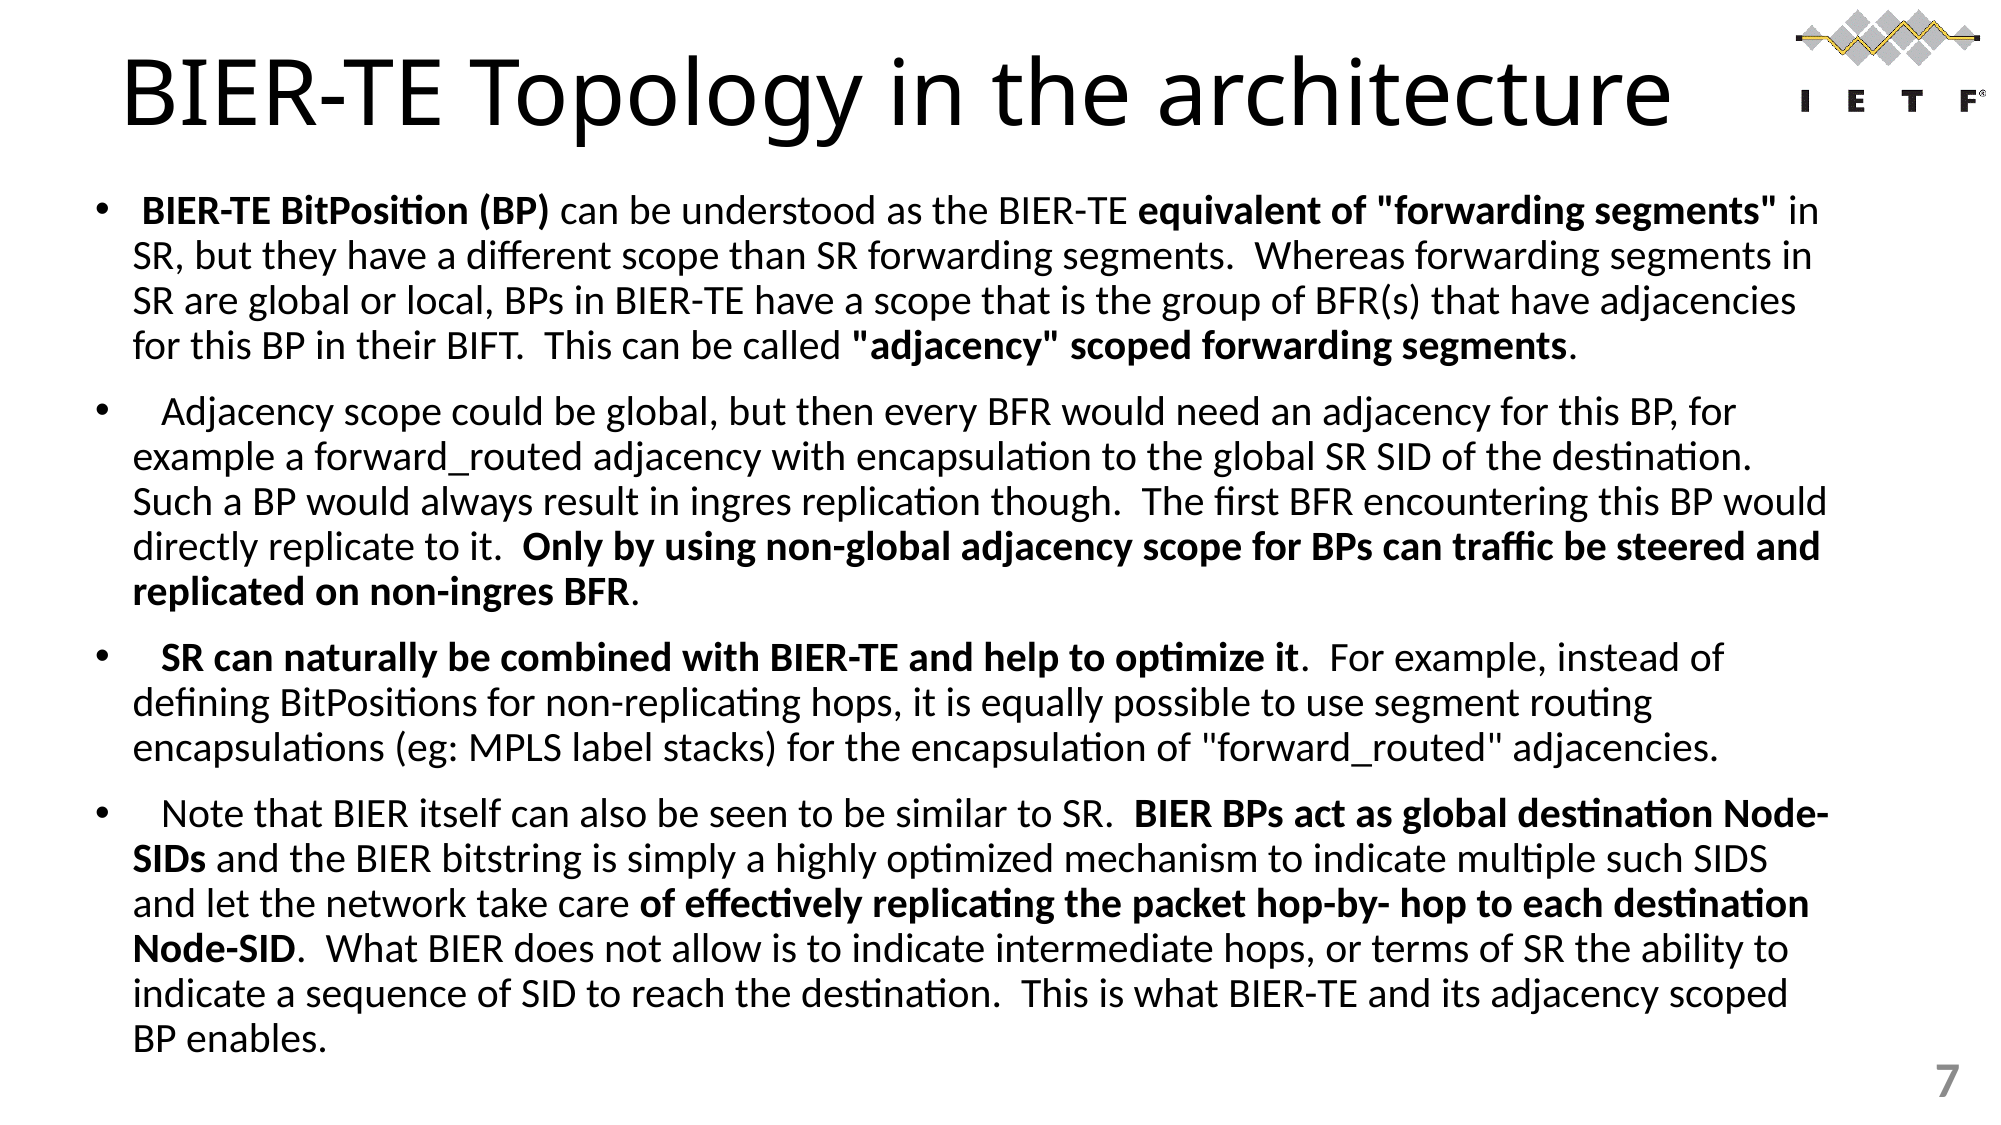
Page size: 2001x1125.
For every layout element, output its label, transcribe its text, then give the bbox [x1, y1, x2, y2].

list BIER-TE BitPosition (BP) can be understood as the BIER-TE equivalent of "forwarding segments" in SR, but they have a different scope than SR forwarding segments. Whereas forwarding segments in SR are global or local, BPs in BIER-TE have a scope that is the group of BFR(s) that have adjacencies for this BP in their BIFT. This can be called "adjacency" scoped forwarding segments. Adjacency scope could be global, but then every BFR would need an adjacency for this BP, for example a forward_routed adjacency with encapsulation to the global SR SID of the destination. Such a BP would always result in ingres replication though. The first BFR encountering this BP would directly replicate to it. Only by using non-global adjacency scope for BPs can traffic be steered and replicated on non-ingres BFR. SR can naturally be combined with BIER-TE and help to optimize it. For example, instead of defining BitPositions for non-replicating hops, it is equally possible to use segment routing encapsulations (eg: MPLS label stacks) for the encapsulation of "forward_routed" adjacencies. Note that BIER itself can also be seen to be similar to SR. BIER BPs act as global destination Node-SIDs and the BIER bitstring is simply a highly optimized mechanism to indicate multiple such SIDS and let the network take care of effectively replicating the packet hop-by- hop to each destination Node-SID. What BIER does not allow is to indicate intermediate hops, or terms of SR the ability to indicate a sequence of SID to reach the destination. This is what BIER-TE and its adjacency scoped BP enables. [79, 180, 1850, 1125]
slide_number 7 [1876, 1047, 1975, 1108]
picture [1781, 1, 2000, 119]
title BIER-TE Topology in the architecture [104, 16, 1830, 175]
